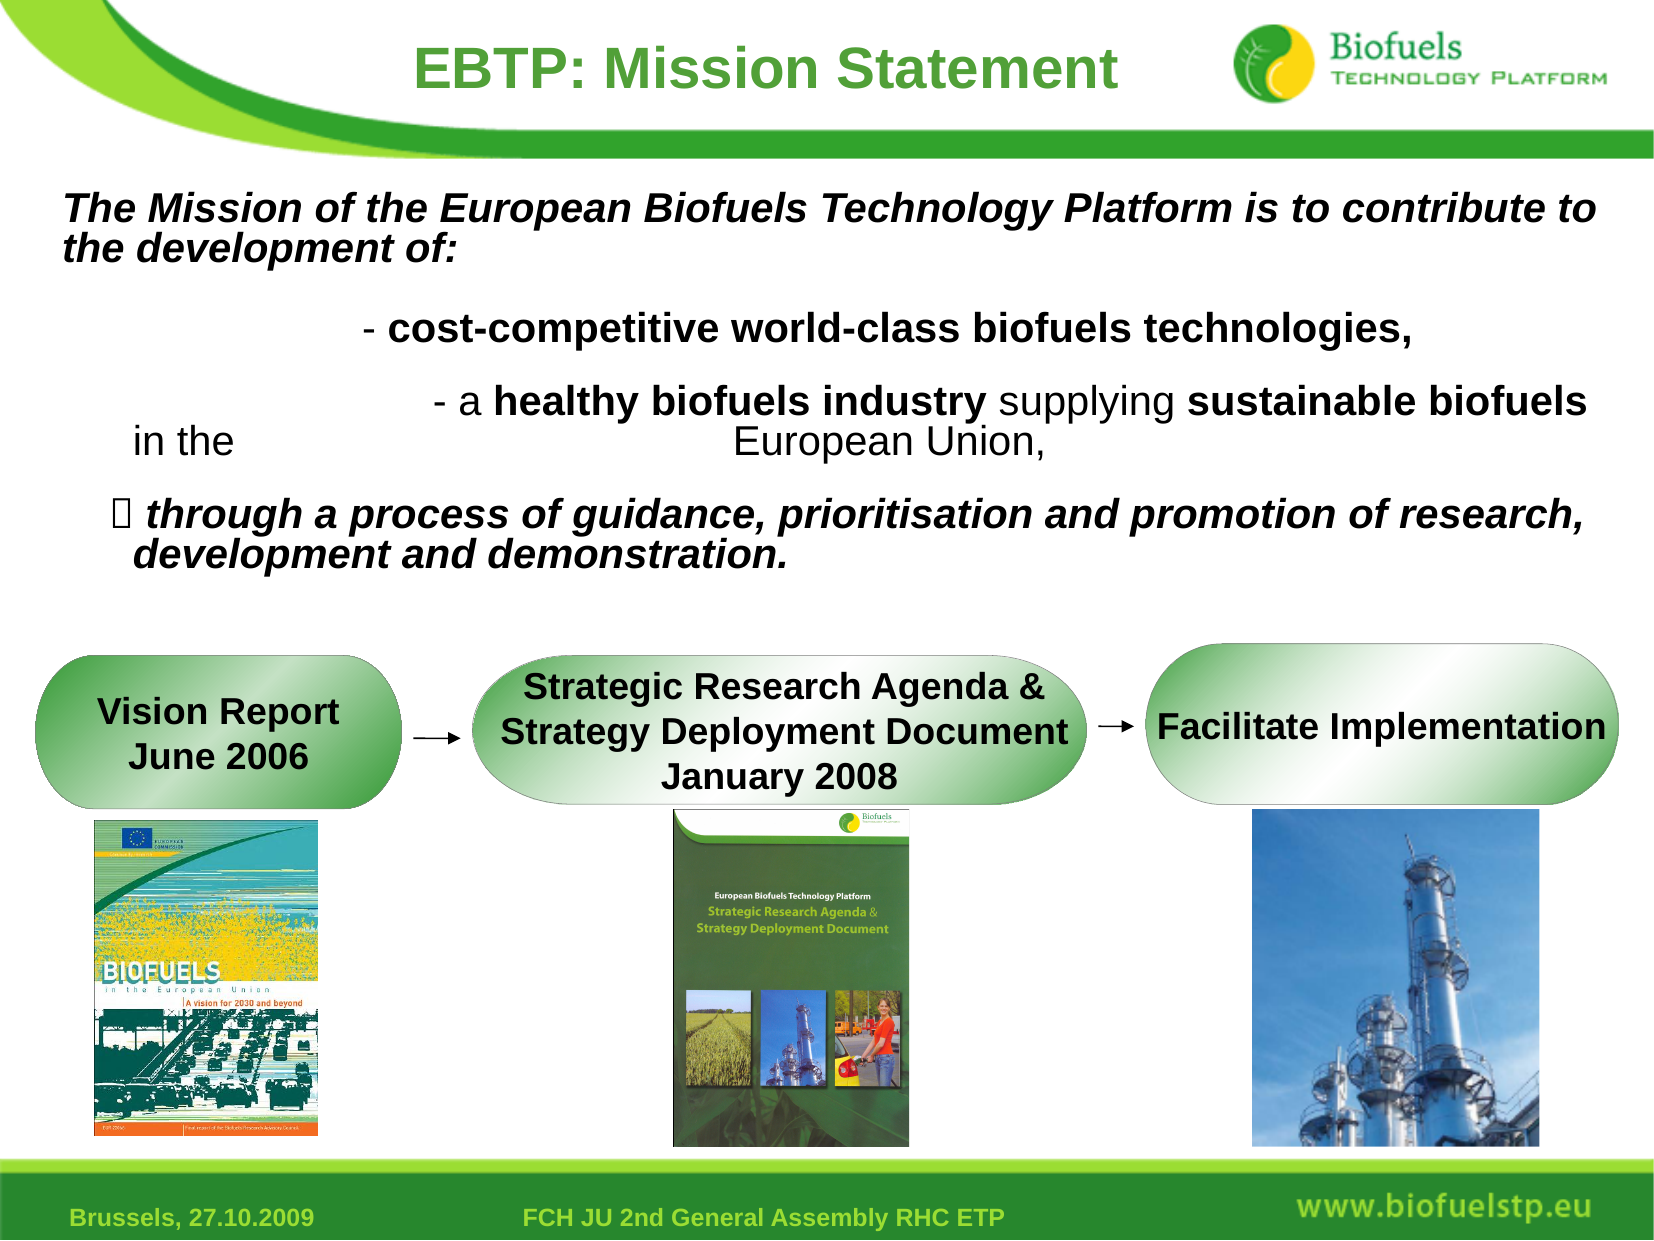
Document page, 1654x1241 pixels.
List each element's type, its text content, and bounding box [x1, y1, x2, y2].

picture [0, 279, 1654, 1240]
text_box Vision Report June 2006 [35, 655, 402, 809]
text_box The Mission of the European Biofuels Technology Platform is to contribute to the development of: - cost-competitive world-class biofuels technologies, - a healthy biofuels industry supplying sustainable biofuels in the European Union,  through a process of guidance, prioritisation and promotion of research, development and demonstration. [47, 183, 1619, 658]
text_box Facilitate Implementation [1145, 643, 1619, 805]
text_box [0, 174, 1654, 279]
text_box Strategic Research Agenda & Strategy Deployment Document January 2008 [472, 655, 1087, 805]
text_box [413, 732, 461, 745]
text_box [1098, 720, 1135, 733]
picture [0, 0, 1654, 174]
text_box EBTP: Mission Statement [235, 29, 1264, 109]
